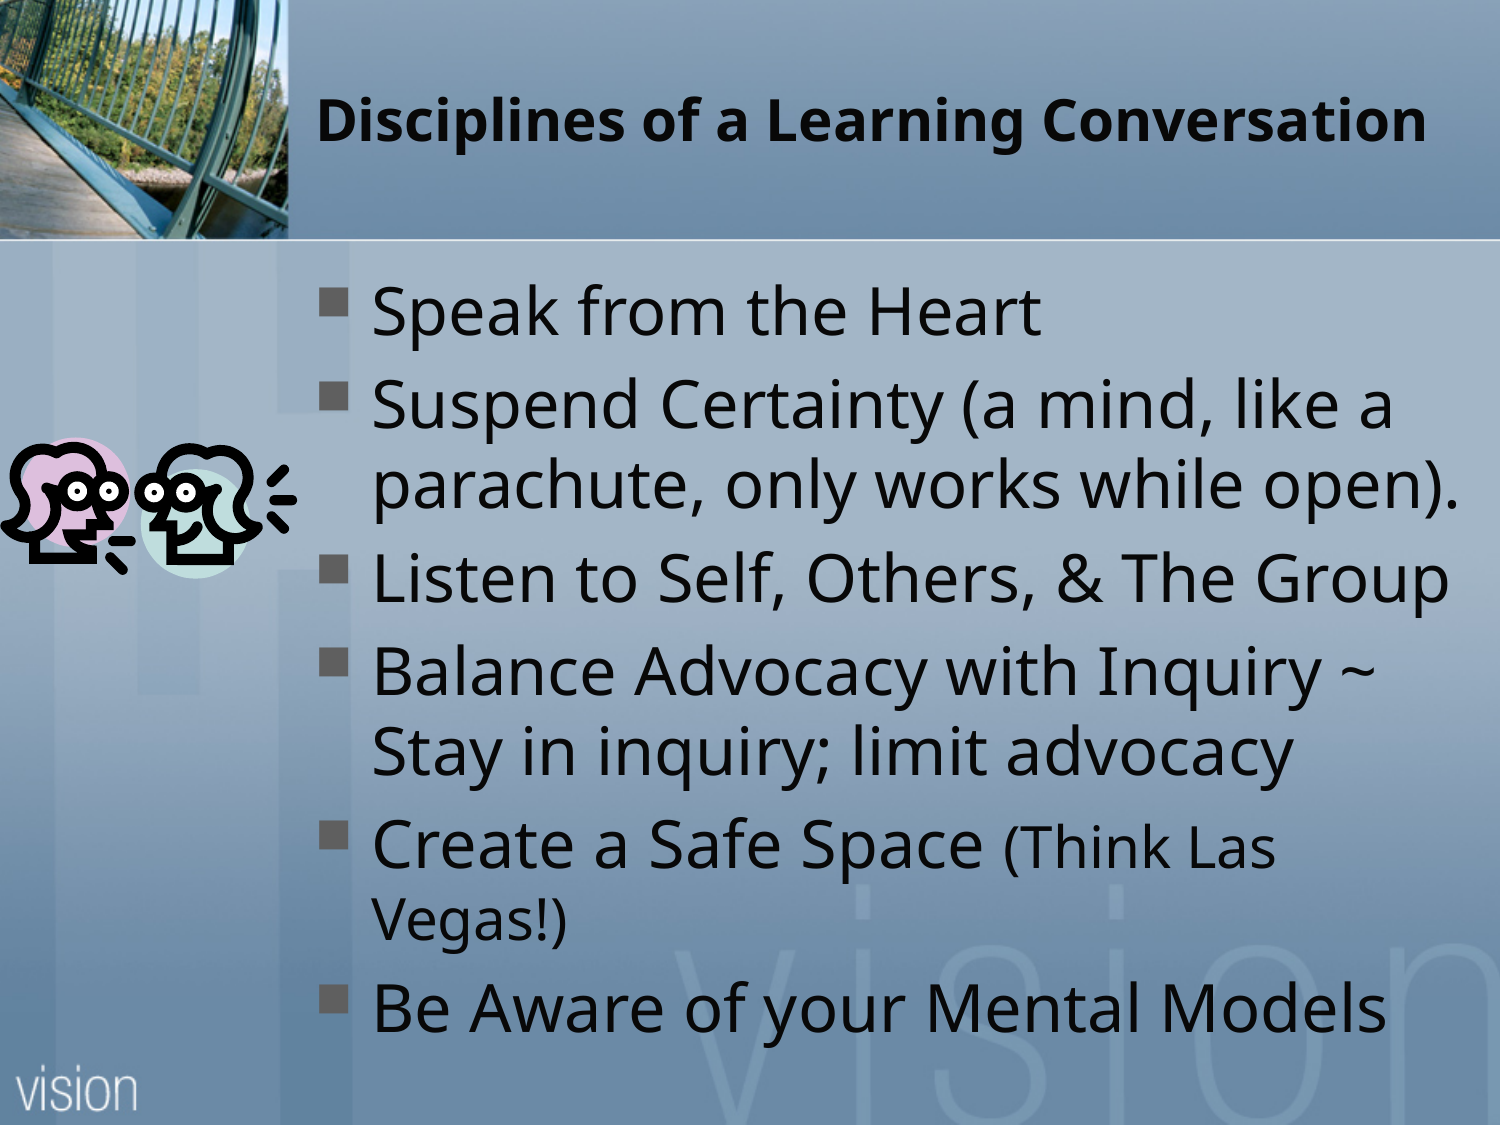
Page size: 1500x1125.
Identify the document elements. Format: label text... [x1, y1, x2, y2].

list Speak from the Heart Suspend Certainty (a mind, like a parachute, only works while open). Listen to Self, Others, & The Group Balance Advocacy with Inquiry ~ Stay in inquiry; limit advocacy Create a Safe Space (Think Las Vegas!) Be Aware of your Mental Models [299, 261, 1500, 1095]
picture [0, 0, 1500, 1125]
title Disciplines of a Learning Conversation [299, 30, 1462, 207]
